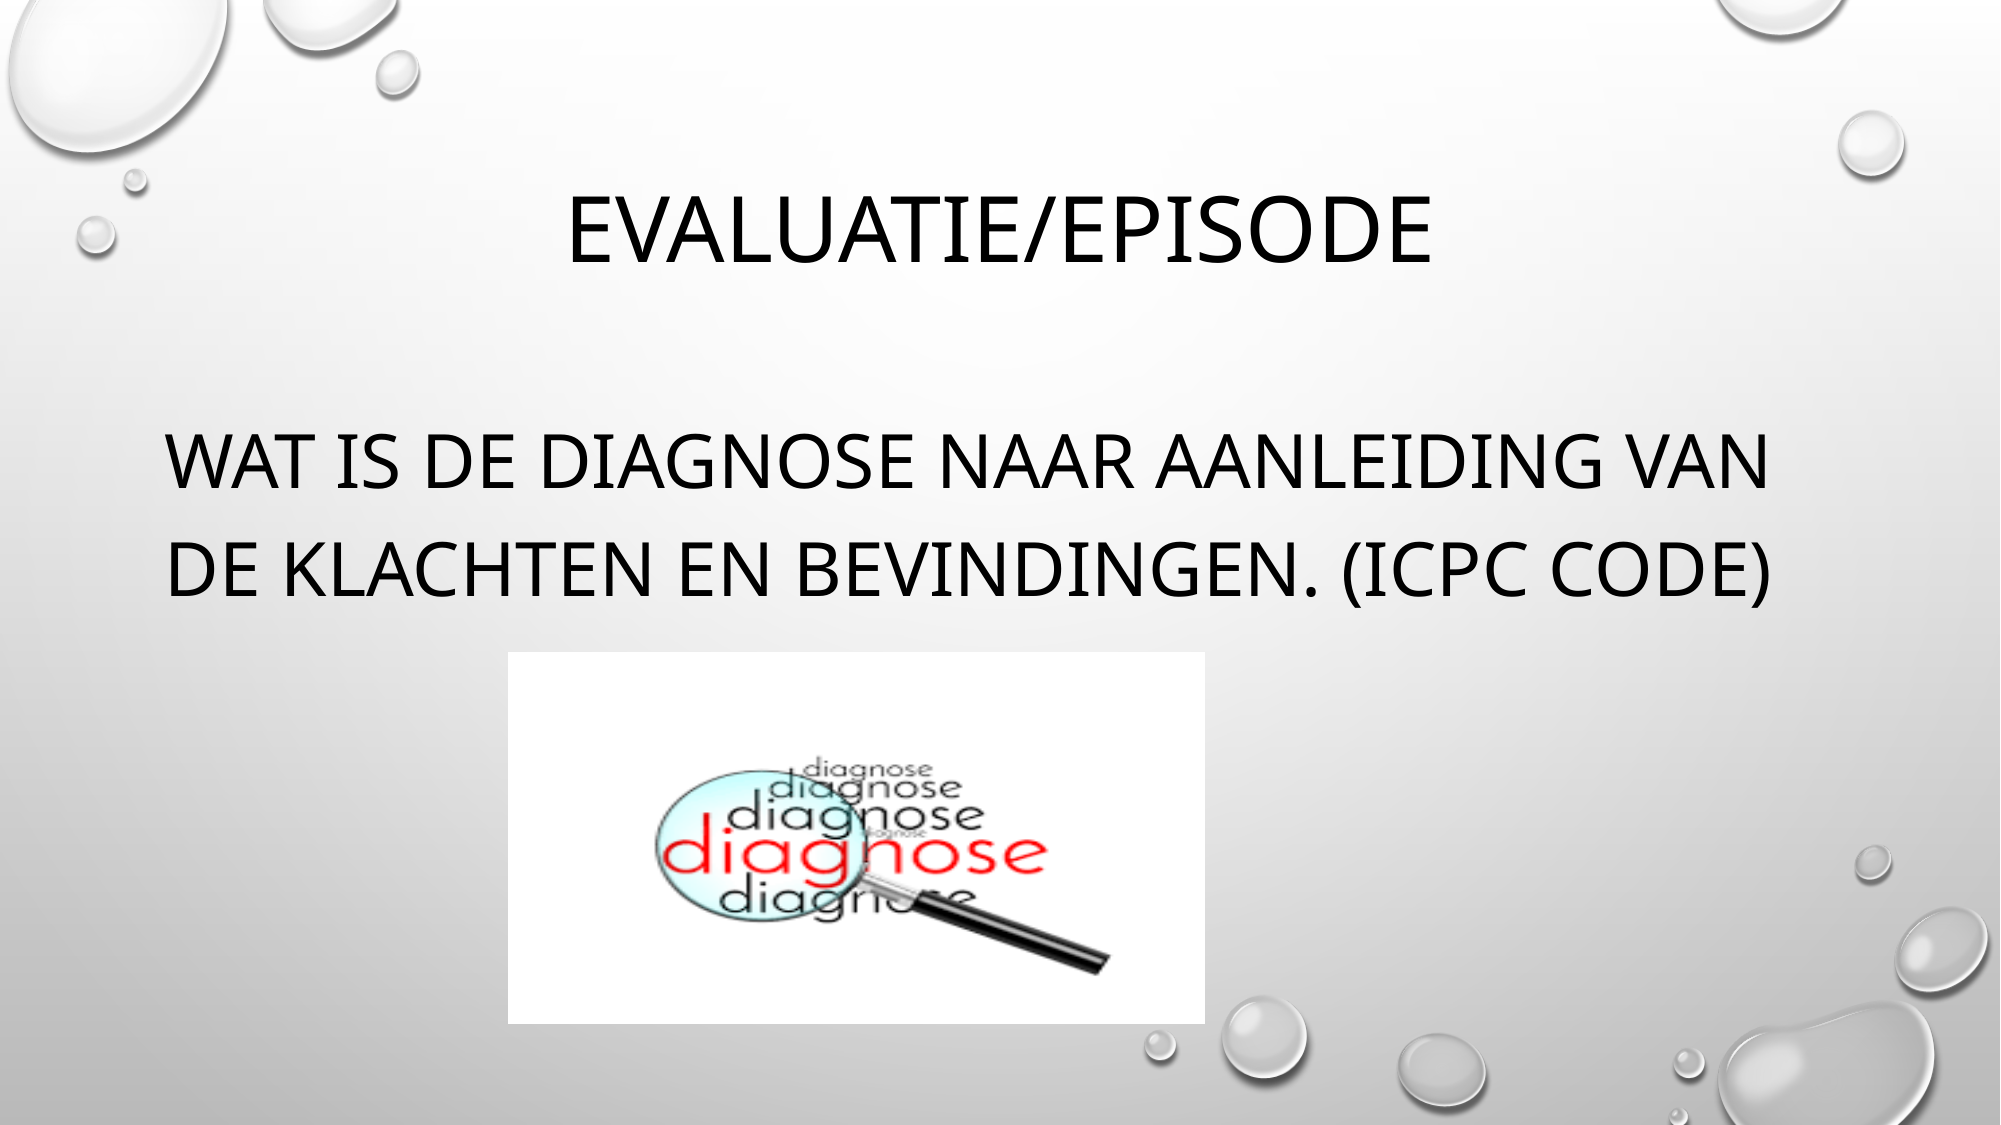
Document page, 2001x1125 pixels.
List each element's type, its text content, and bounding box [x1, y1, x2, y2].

title Evaluatie/Episode [149, 101, 1851, 364]
picture [0, 0, 2000, 1125]
list Wat is de diagnose naar aanleiding van de klachten en bevindingen. (icpc code) [149, 388, 1850, 950]
